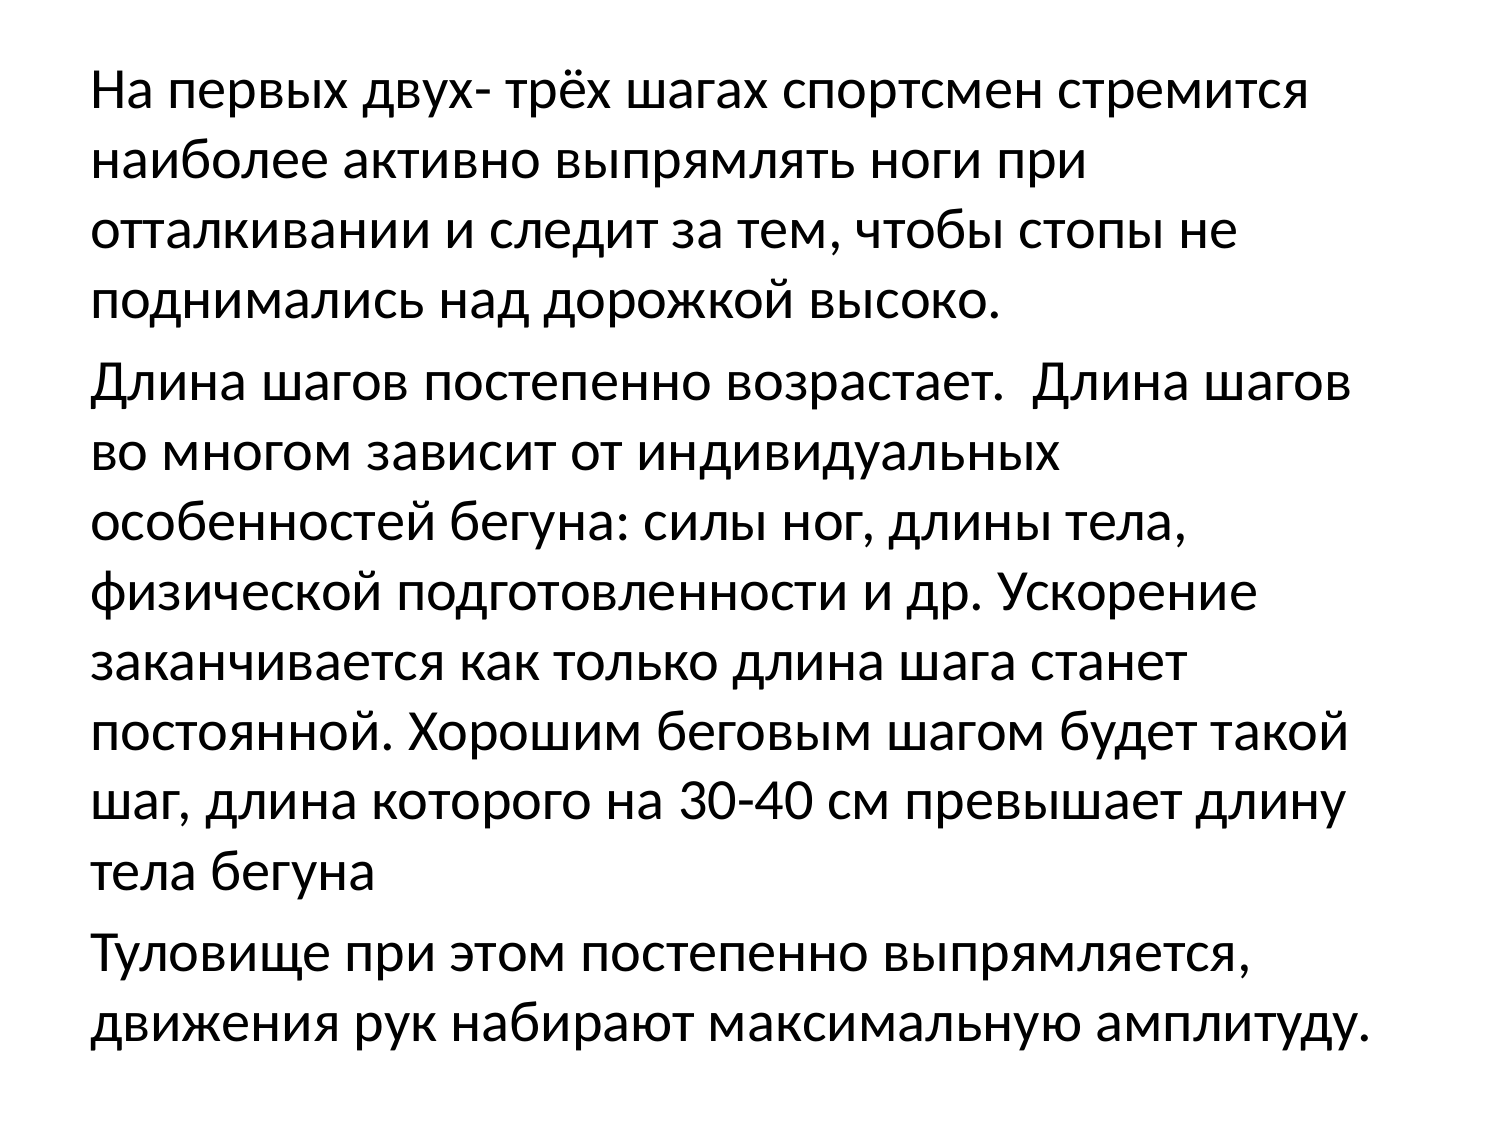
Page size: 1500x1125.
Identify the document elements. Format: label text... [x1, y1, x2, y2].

list На первых двух- трёх шагах спортсмен стремится наиболее активно выпрямлять ноги при отталкивании и следит за тем, чтобы стопы не поднимались над дорожкой высоко. Длина шагов постепенно возрастает. Длина шагов во многом зависит от индивидуальных особенностей бегуна: силы ног, длины тела, физической подготовленности и др. Ускорение заканчивается как только длина шага станет постоянной. Хорошим беговым шагом будет такой шаг, длина которого на 30-40 см превышает длину тела бегуна Туловище при этом постепенно выпрямляется, движения рук набирают максимальную амплитуду. [75, 42, 1425, 1083]
